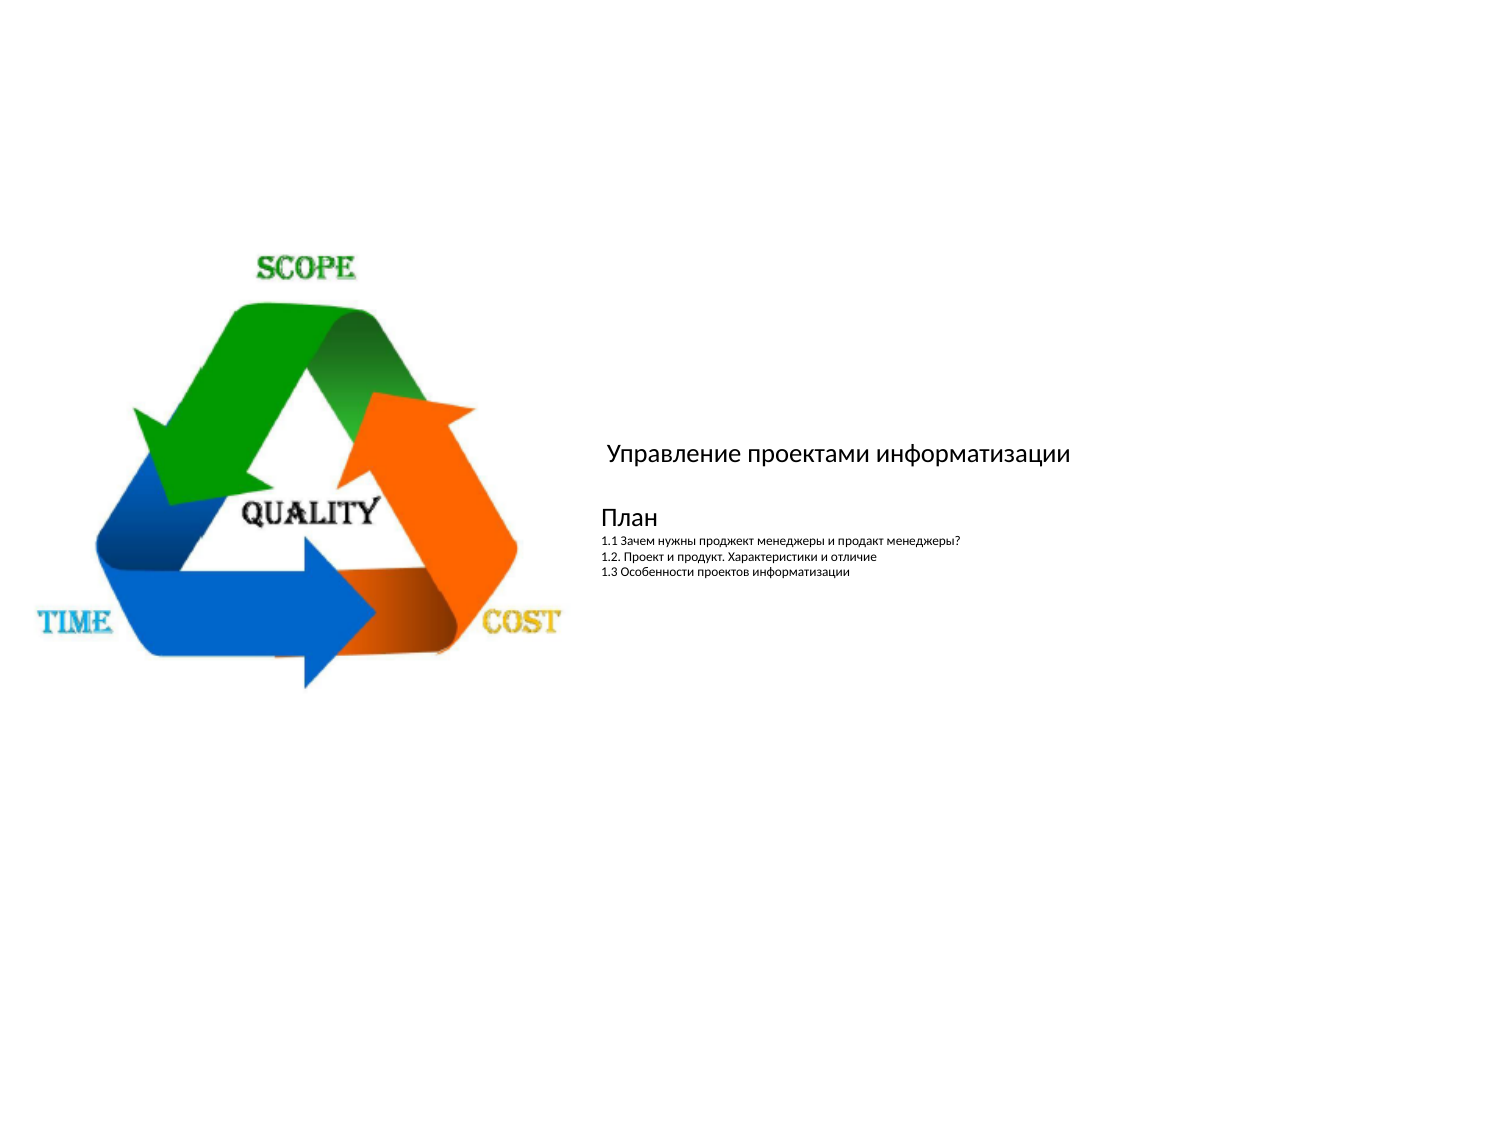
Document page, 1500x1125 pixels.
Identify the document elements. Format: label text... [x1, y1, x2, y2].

title Управление проектами информатизации План 1.1 Зачем нужны проджект менеджеры и продакт менеджеры? 1.2. Проект и продукт. Характеристики и отличие 1.3 Особенности проектов информатизации [587, 363, 1500, 605]
picture [0, 222, 584, 703]
